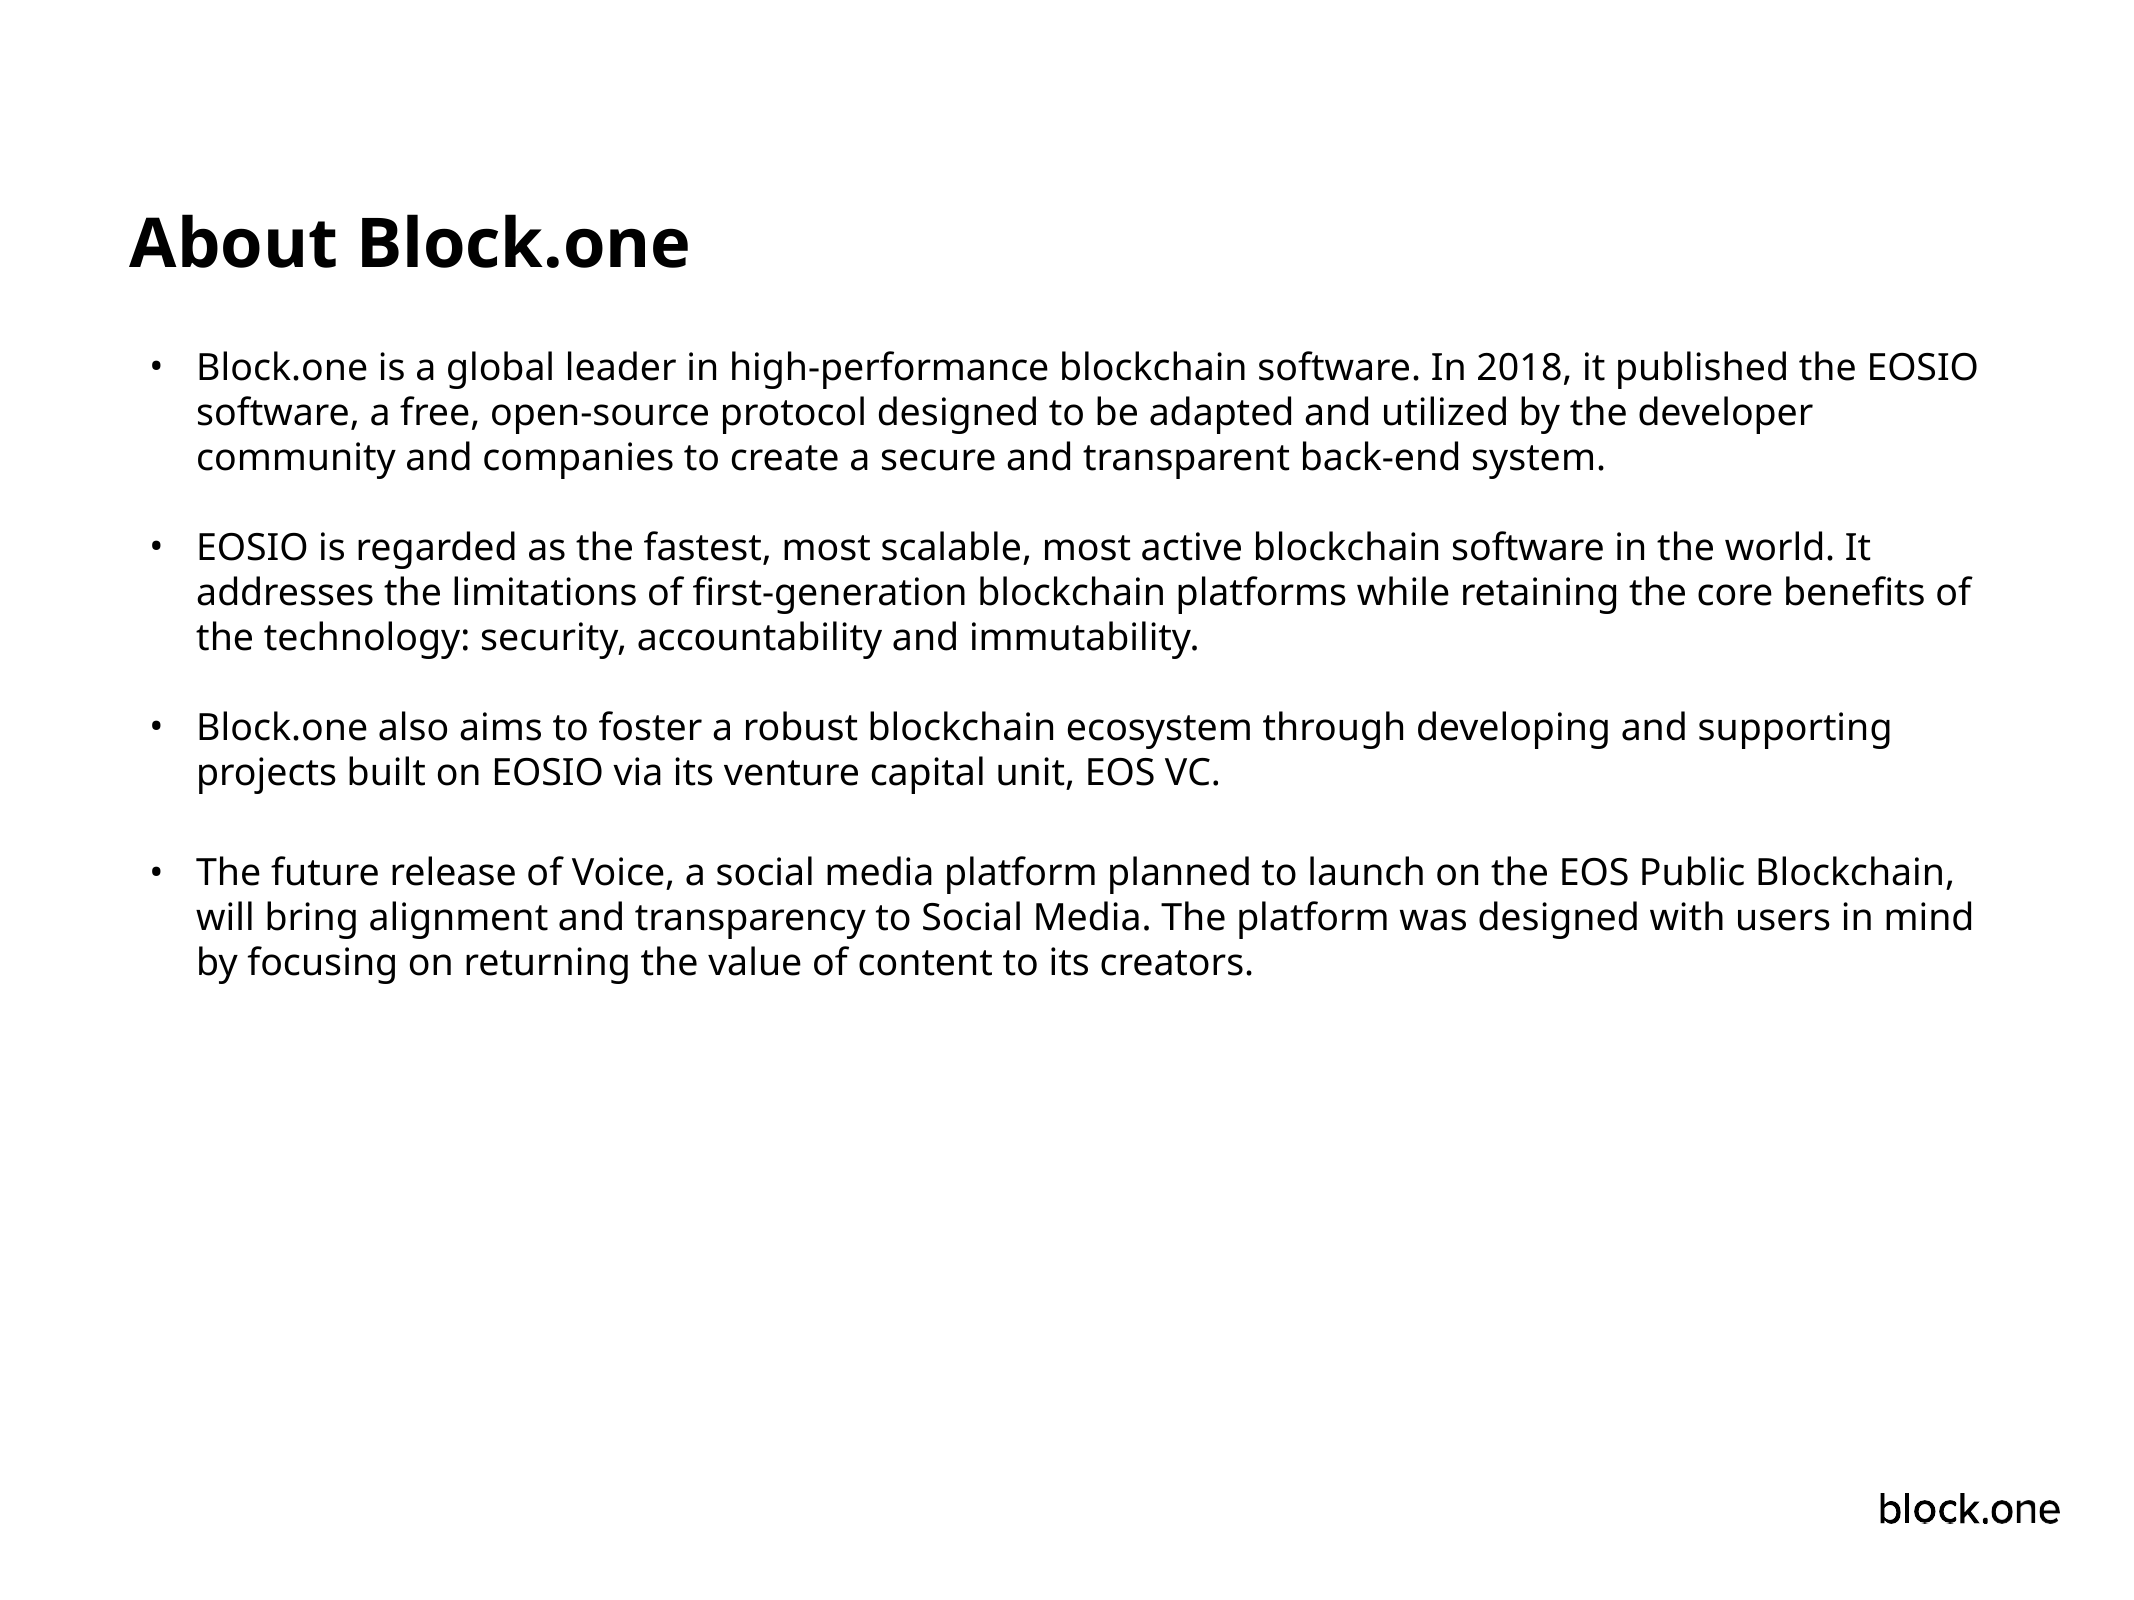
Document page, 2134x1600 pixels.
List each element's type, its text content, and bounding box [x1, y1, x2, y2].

text_box [1914, 1500, 1957, 1524]
text_box [1960, 1493, 1988, 1524]
text_box [2039, 1500, 2060, 1524]
text_box Block.one is a global leader in high-performance blockchain software. In 2018, it published the EOSIO software, a free, open-source protocol designed to be adapted and utilized by the developer community and companies to create a secure and transparent back-end system. EOSIO is regarded as the fastest, most scalable, most active blockchain software in the world. It addresses the limitations of first-generation blockchain platforms while retaining the core benefits of the technology: security, accountability and immutability. Block.one also aims to foster a robust blockchain ecosystem through developing and supporting projects built on EOSIO via its venture capital unit, EOS VC. The future release of Voice, a social media platform planned to launch on the EOS Public Blockchain, will bring alignment and transparency to Social Media. The platform was designed with users in mind by focusing on returning the value of content to its creators. [141, 334, 2029, 1317]
picture [1880, 1493, 1901, 1524]
text_box [1991, 1500, 2013, 1524]
text_box About Block.one [121, 190, 1988, 291]
text_box [2016, 1500, 2036, 1523]
